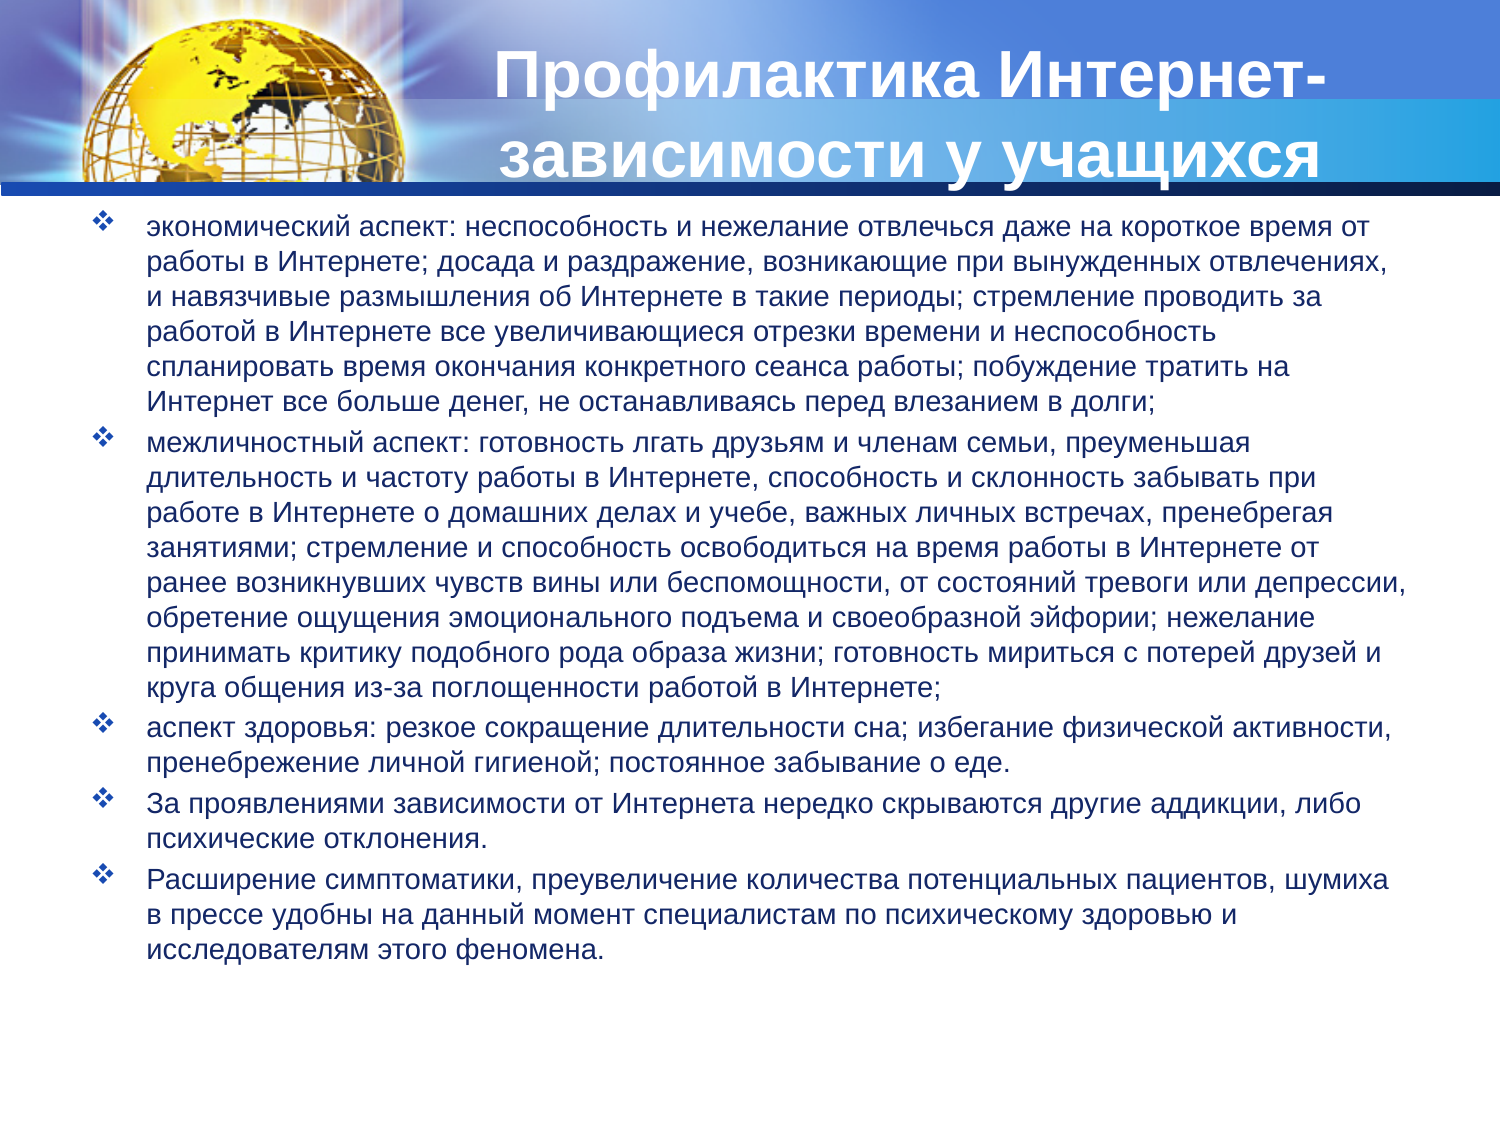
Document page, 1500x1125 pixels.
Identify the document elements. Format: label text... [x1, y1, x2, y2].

title Профилактика Интернет-зависимости у учащихся [398, 70, 1424, 151]
picture [0, 0, 1500, 185]
text_box 50% детей выходят в Интернет одни [298, 99, 412, 183]
list экономический аспект: неспособность и нежелание отвлечься даже на короткое время от работы в Интернете; досада и раздражение, возникающие при вынужденных отвлечениях, и навязчивые размышления об Интернете в такие периоды; стремление проводить за работой в Интернете все увеличивающиеся отрезки времени и неспособность спланировать время окончания конкретного сеанса работы; побуждение тратить на Интернет все больше денег, не останавливаясь перед влезанием в долги; межличностный аспект: готовность лгать друзьям и членам семьи, преуменьшая длительность и частоту работы в Интернете, способность и склонность забывать при работе в Интернете о домашних делах и учебе, важных личных встречах, пренебрегая занятиями; стремление и способность освободиться на время работы в Интернете от ранее возникнувших чувств вины или беспомощности, от состояний тревоги или депрессии, обретение ощущения эмоционального подъема и своеобразной эйфории; нежелание принимать критику подобного рода образа жизни; готовность мириться с потерей друзей и круга общения из-за поглощенности работой в Интернете; аспект здоровья: резкое сокращение длительности сна; избегание физической активности, пренебрежение личной гигиеной; постоянное забывание о еде. За проявлениями зависимости от Интернета нередко скрываются другие аддикции, либо психические отклонения. Расширение симптоматики, преувеличение количества потенциальных пациентов, шумиха в прессе удобны на данный момент специалистам по психическому здоровью и исследователям этого феномена. [74, 199, 1426, 1038]
